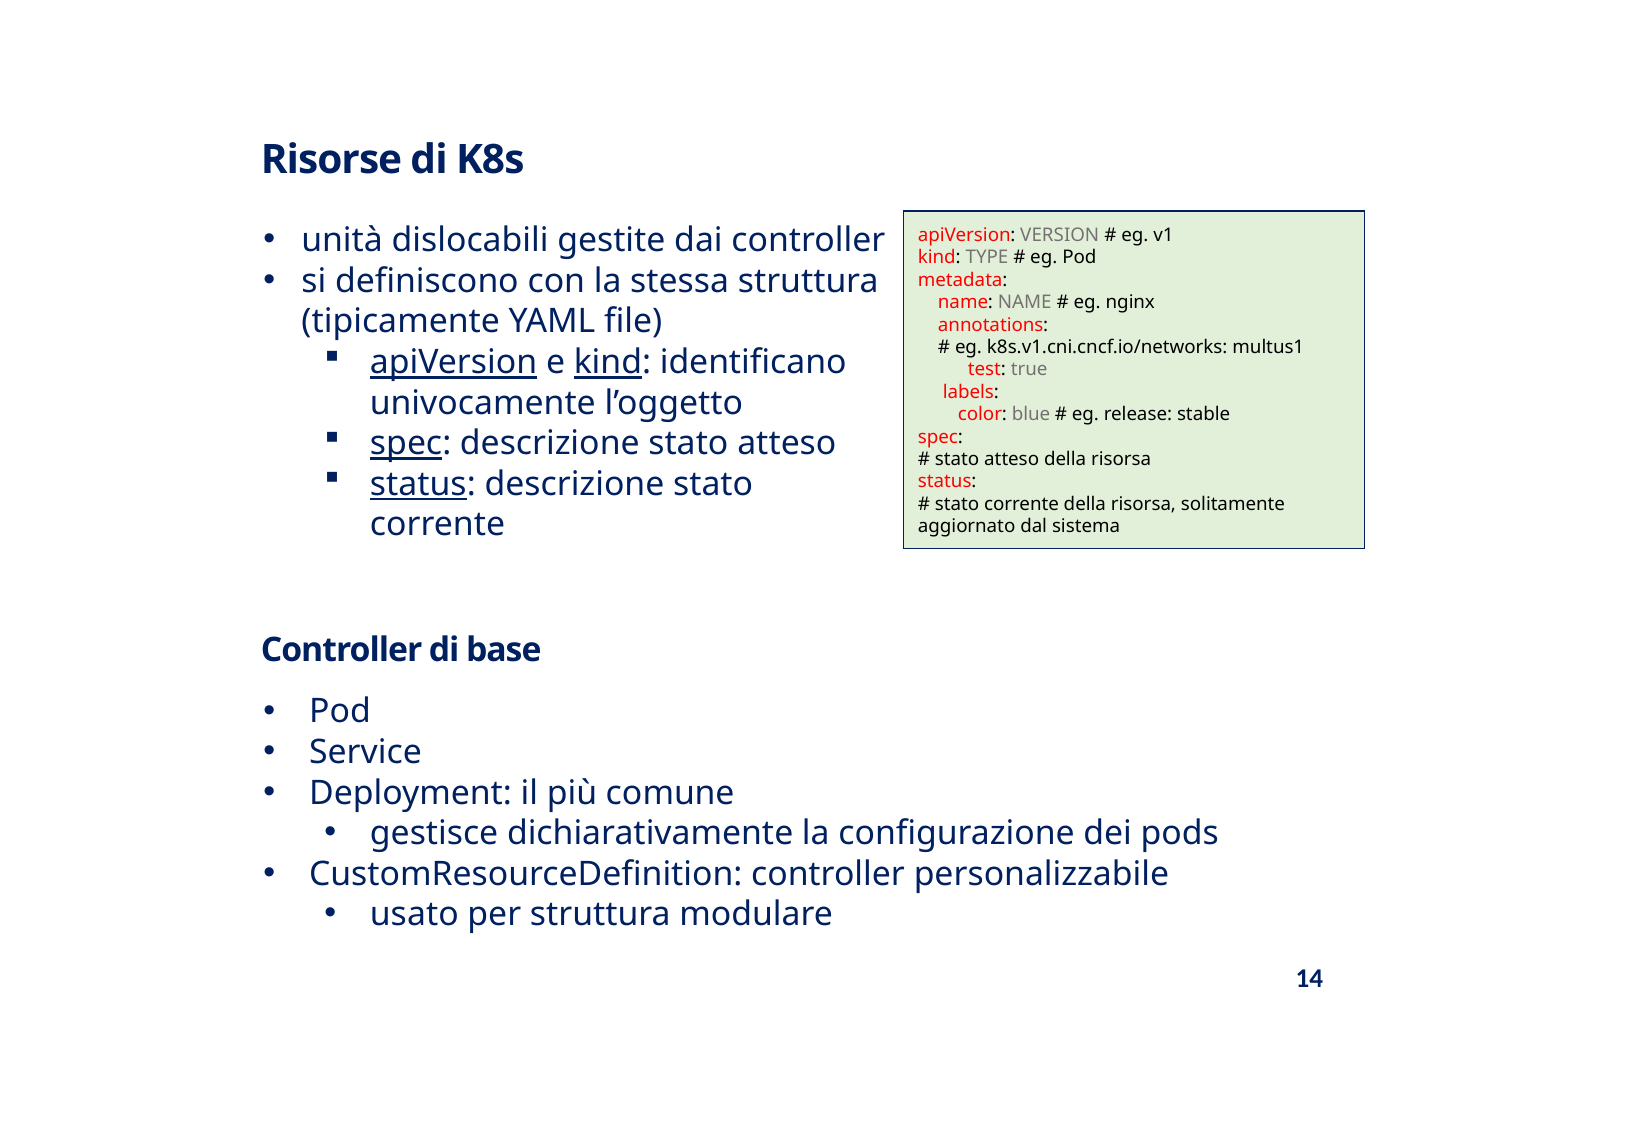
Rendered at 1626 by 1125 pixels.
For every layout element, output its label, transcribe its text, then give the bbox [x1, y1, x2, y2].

text_box Pod Service Deployment: il più comune gestisce dichiarativamente la configurazione dei pods CustomResourceDefinition: controller personalizzabile usato per struttura modulare [248, 681, 1537, 981]
text_box unità dislocabili gestite dai controller si definiscono con la stessa struttura (tipicamente YAML file) apiVersion e kind: identificano univocamente l’oggetto spec: descrizione stato atteso status: descrizione stato corrente [248, 210, 904, 550]
text_box Risorse di K8s [248, 69, 1322, 189]
text_box Controller di base [248, 614, 638, 675]
text_box apiVersion: VERSION # eg. v1 kind: TYPE # eg. Pod metadata: name: NAME # eg. nginx annotations: # eg. k8s.v1.cni.cncf.io/networks: multus1 test: true labels: color: blue # eg. release: stable spec: # stato atteso della risorsa status: # stato corrente della risorsa, solitamente aggiornato dal sistema [903, 210, 1365, 549]
slide_number 14 [1063, 981, 1339, 1002]
